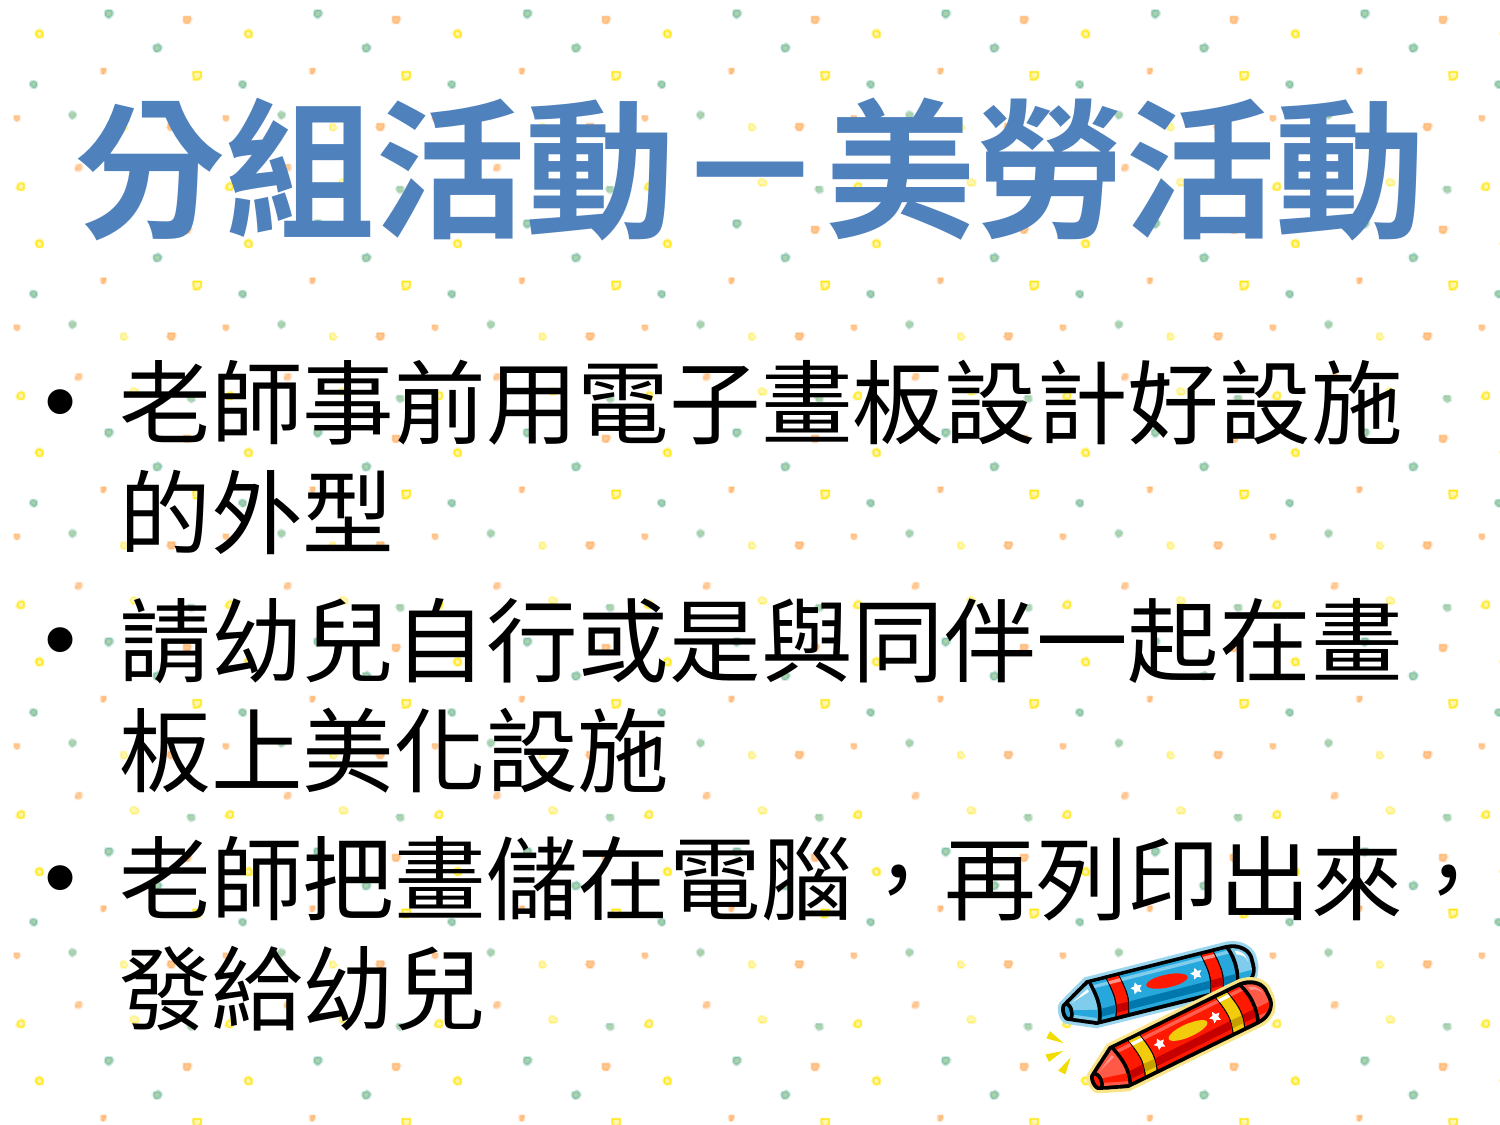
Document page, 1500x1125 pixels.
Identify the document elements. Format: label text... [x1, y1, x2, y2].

picture [0, 244, 1500, 1125]
title 分組活動－美勞活動 [0, 90, 1500, 244]
picture [0, 0, 1500, 90]
subtitle 老師事前用電子畫板設計好設施的外型 請幼兒自行或是與同伴一起在畫板上美化設施 老師把畫儲在電腦，再列印出來，發給幼兒 [29, 338, 1471, 835]
